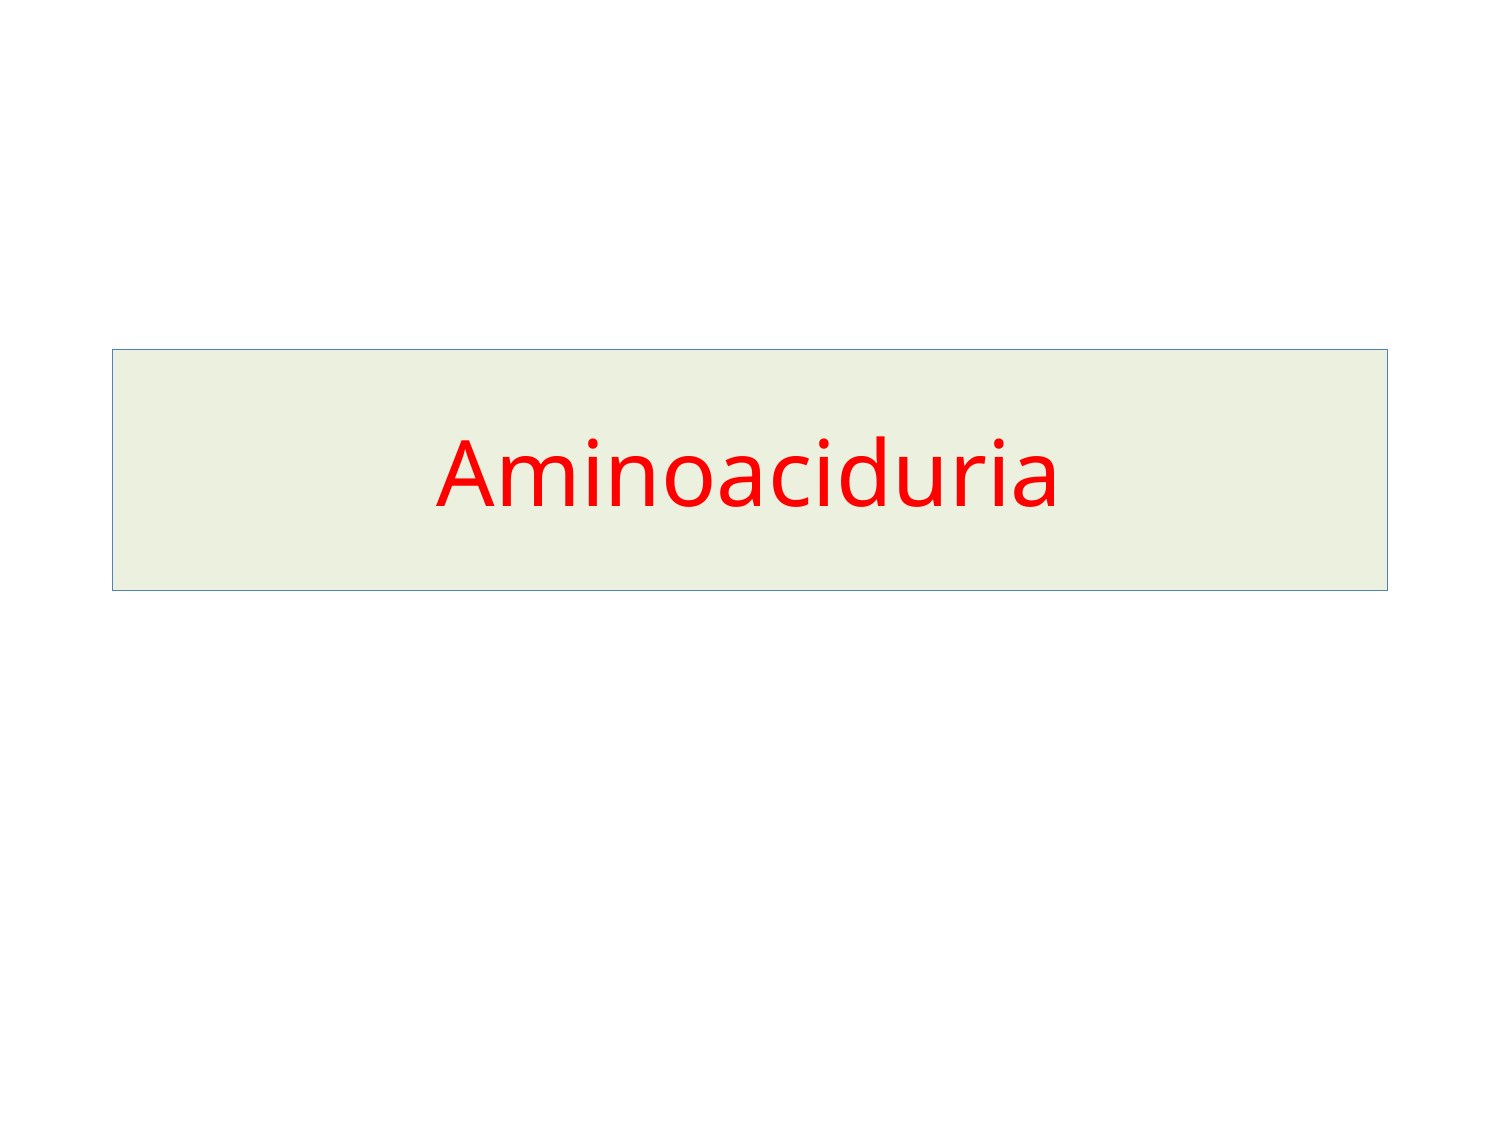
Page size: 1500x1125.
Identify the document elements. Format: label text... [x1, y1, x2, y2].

title Aminoaciduria [112, 349, 1388, 591]
